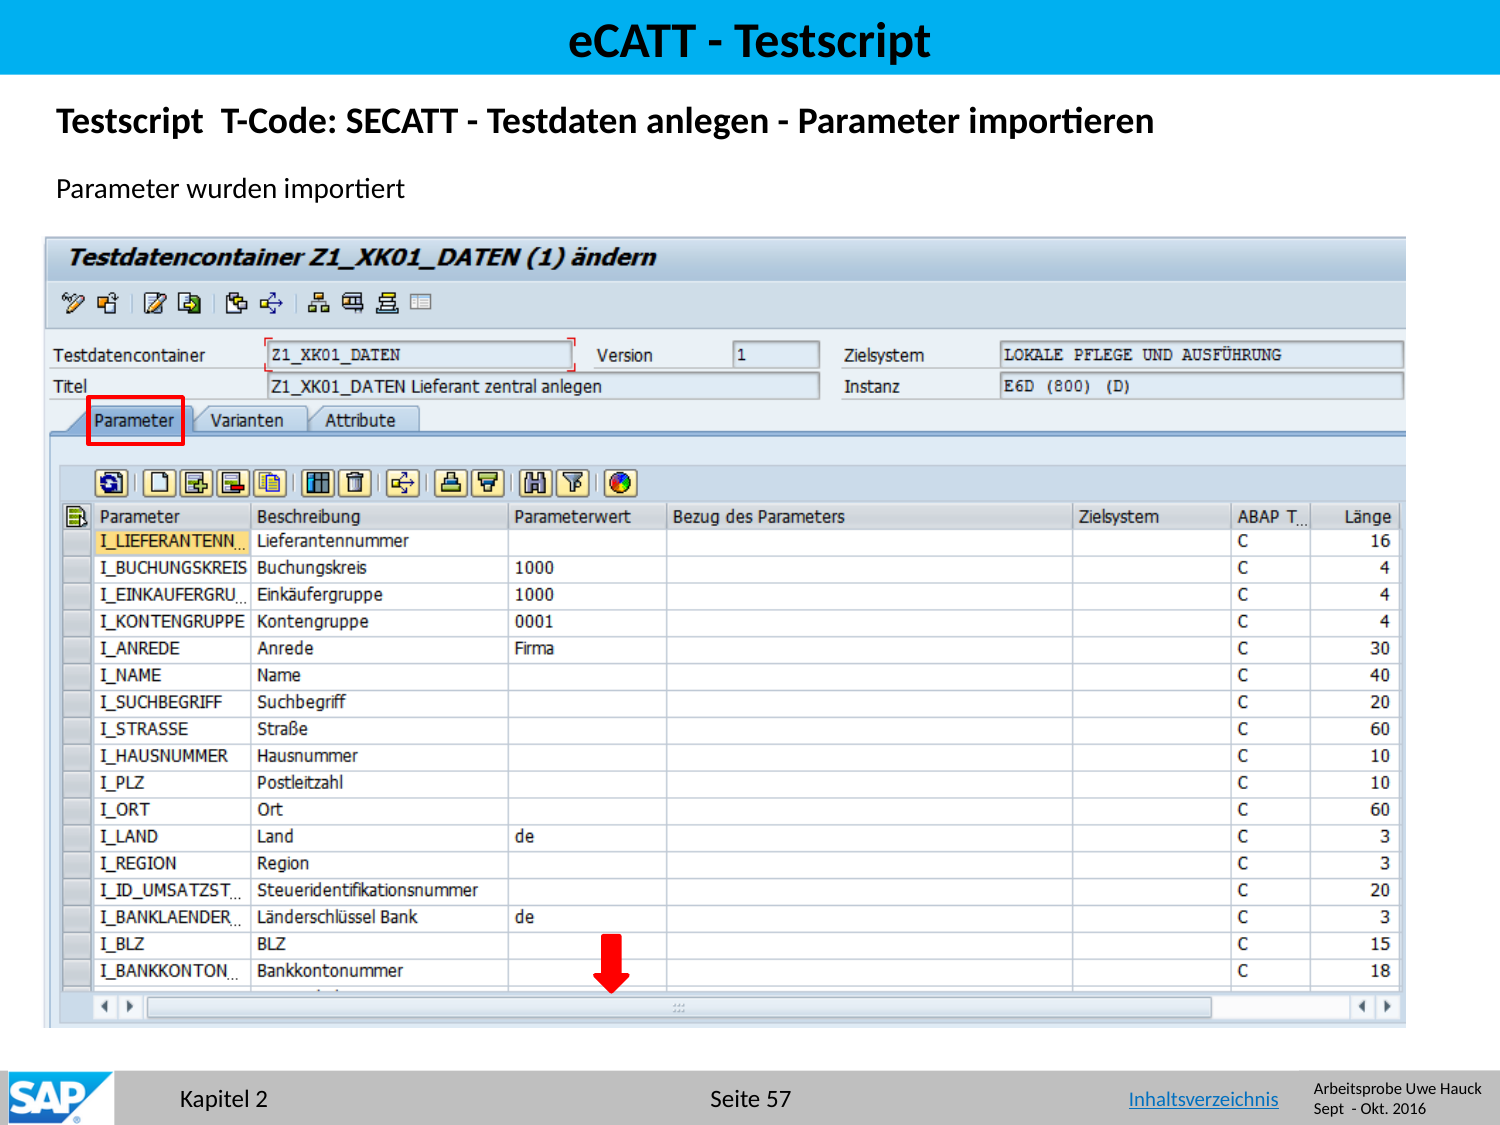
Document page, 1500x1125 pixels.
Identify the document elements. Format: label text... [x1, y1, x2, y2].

text_box [0, 1070, 6, 1125]
text_box Kapitel 2 Seite 57 [165, 1075, 1105, 1120]
text_box Inhaltsverzeichnis [1106, 1078, 1299, 1118]
text_box [115, 1070, 1299, 1125]
text_box Parameter wurden importiert [41, 162, 1300, 213]
picture [7, 1070, 115, 1125]
text_box Arbeitsprobe Uwe Hauck Sept - Okt. 2016 [1299, 1070, 1500, 1125]
text_box Testscript T-Code: SECATT - Testdaten anlegen - Parameter importieren [41, 88, 1483, 149]
picture [41, 235, 1407, 1029]
text_box eCATT - Testscript [0, 0, 1500, 75]
